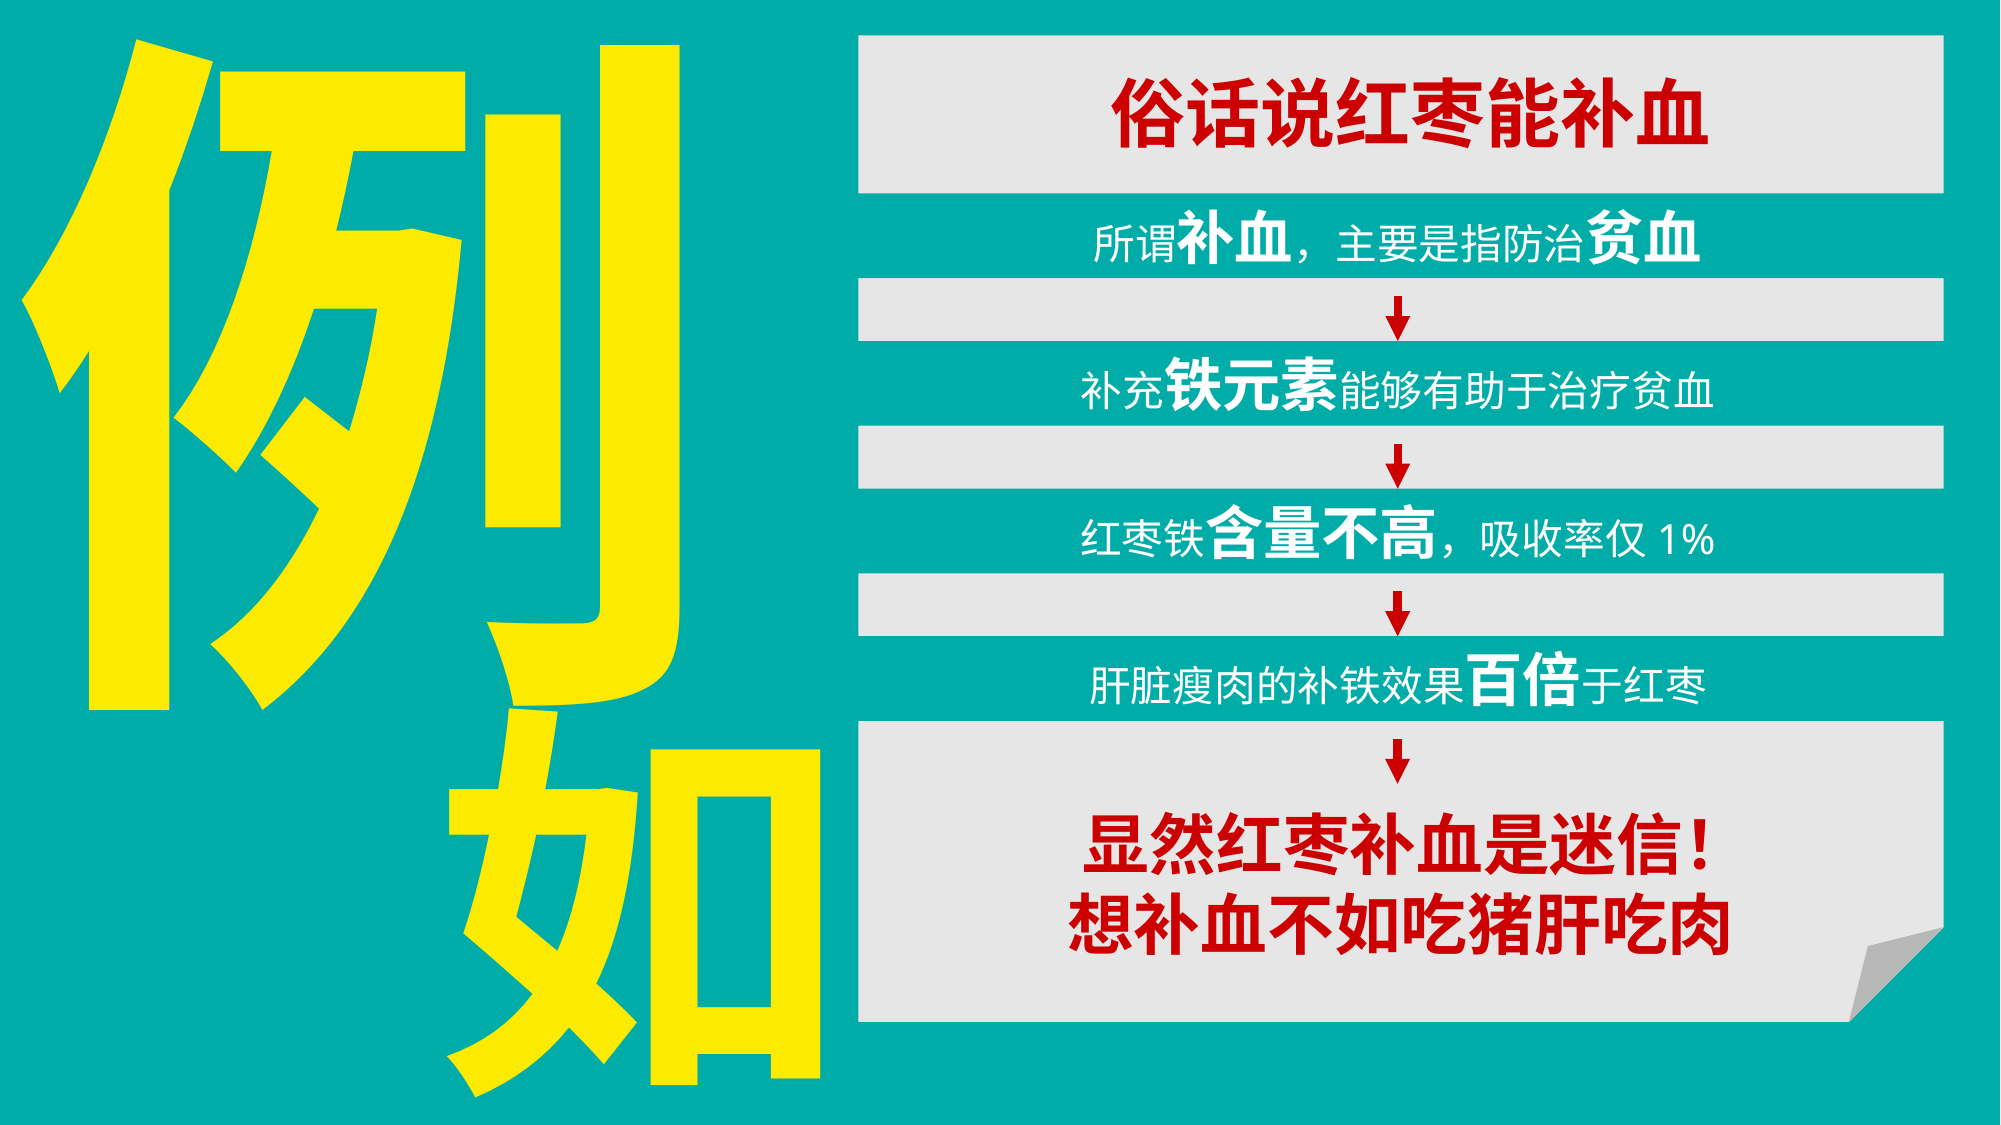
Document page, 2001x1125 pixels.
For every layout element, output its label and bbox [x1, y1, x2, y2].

text_box [0, 0, 866, 1125]
text_box [866, 35, 2000, 1022]
